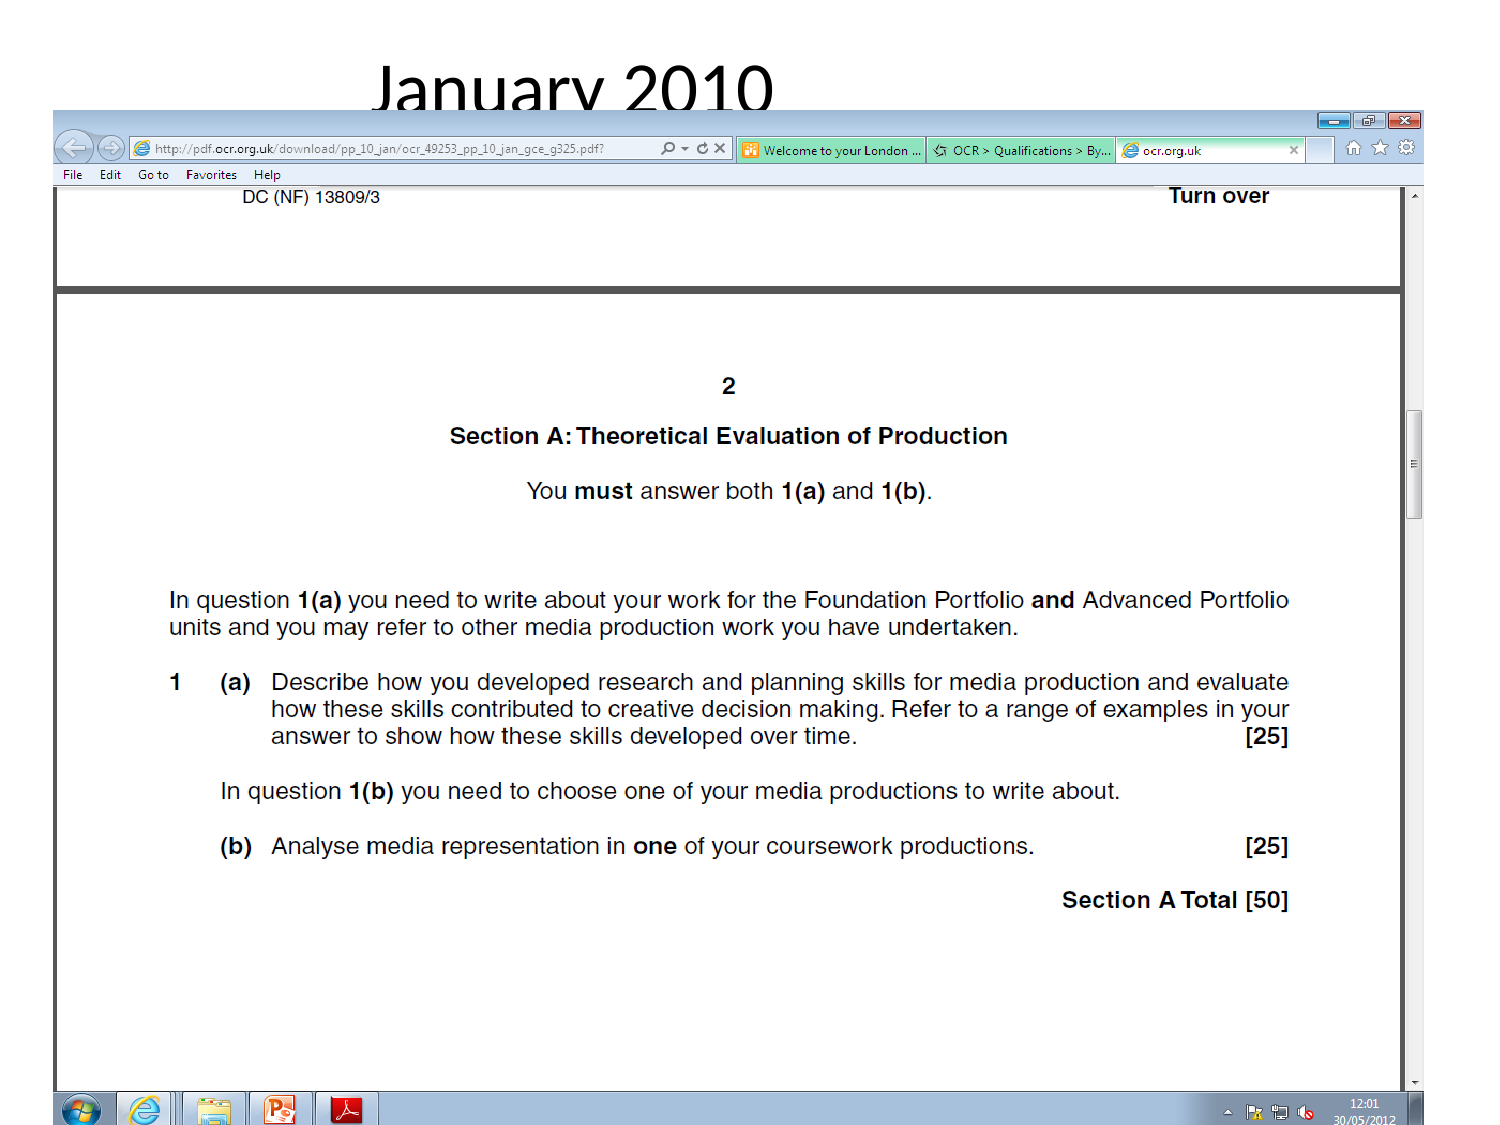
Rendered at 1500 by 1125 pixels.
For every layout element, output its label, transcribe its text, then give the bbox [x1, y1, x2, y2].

title January 2010 [112, 0, 1034, 109]
picture [52, 110, 1424, 1125]
